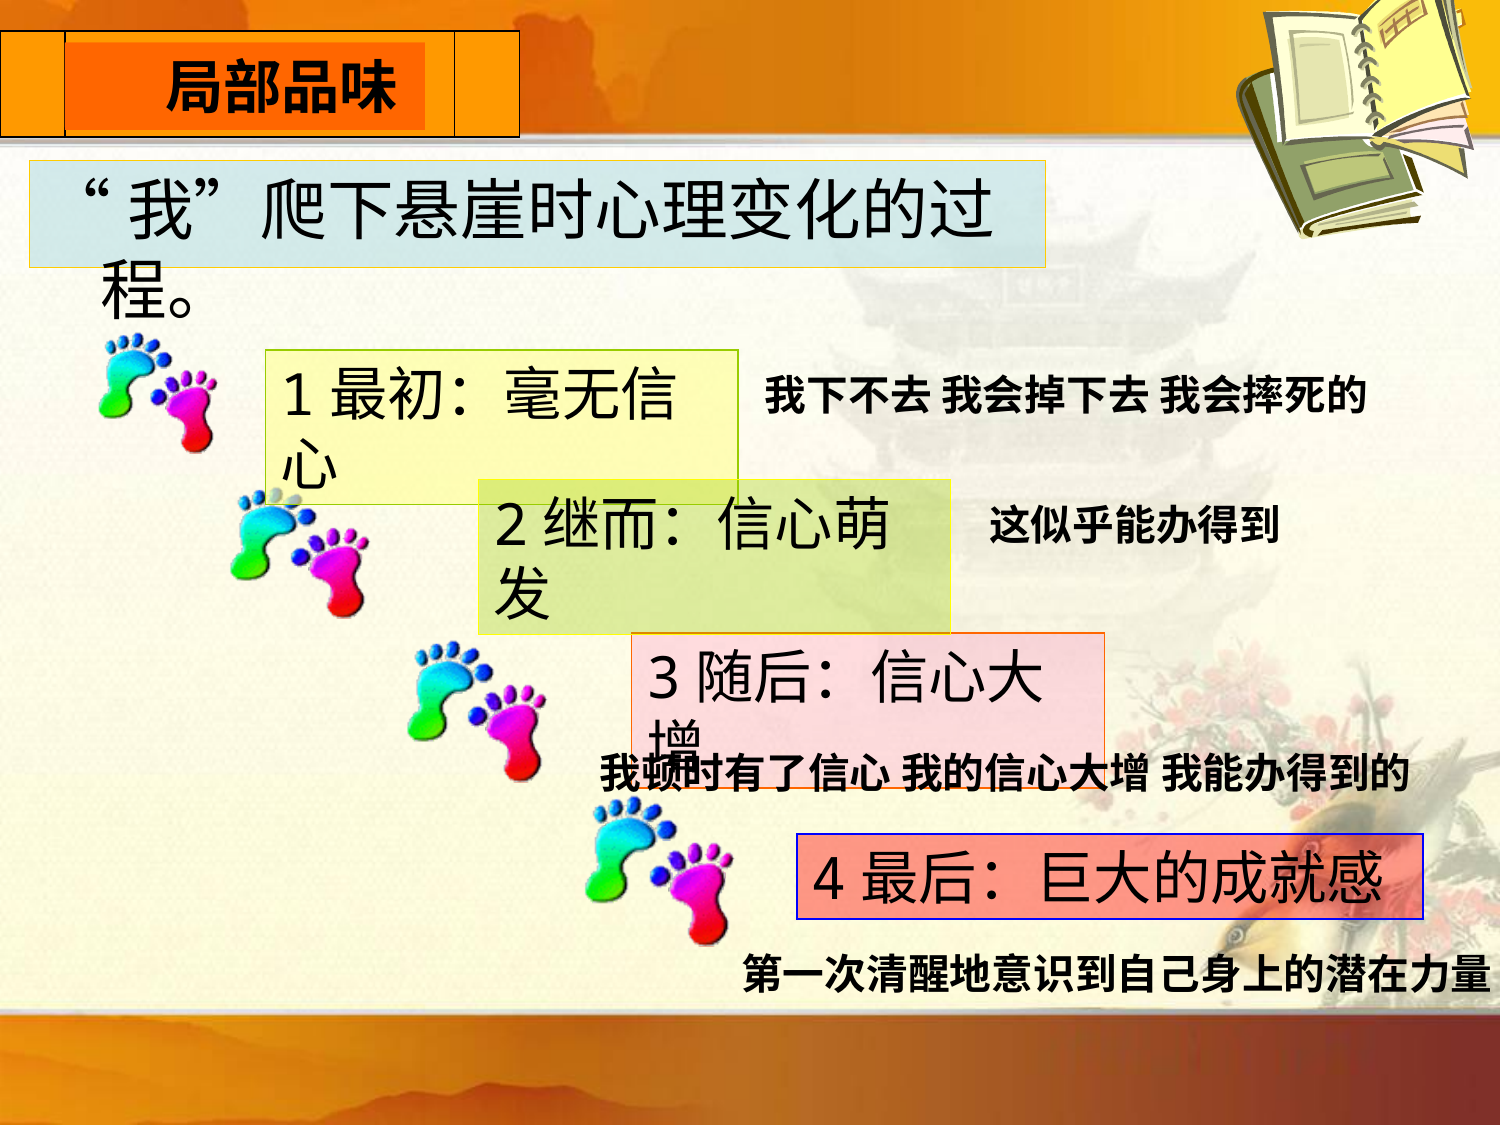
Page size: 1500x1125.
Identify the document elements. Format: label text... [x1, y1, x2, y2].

text_box 预习检查 [0, 31, 520, 138]
text_box 第一次清醒地意识到自己身上的潜在力量 [726, 940, 1500, 1006]
text_box 我下不去 我会掉下去 我会摔死的 [750, 361, 1441, 427]
text_box 我顿时有了信心 我的信心大增 我能办得到的 [584, 739, 1500, 805]
list “我”爬下悬崖时心理变化的过程。 [29, 160, 1046, 268]
text_box 2继而：信心萌发 [478, 479, 951, 635]
text_box 4最后：巨大的成就感 [797, 834, 1424, 919]
text_box 这似乎能办得到 [974, 491, 1376, 557]
text_box 1最初：毫无信心 [265, 349, 739, 505]
text_box 局部品味 [64, 42, 425, 128]
picture [0, 0, 1500, 1125]
text_box 3随后：信心大增 [631, 633, 1105, 739]
